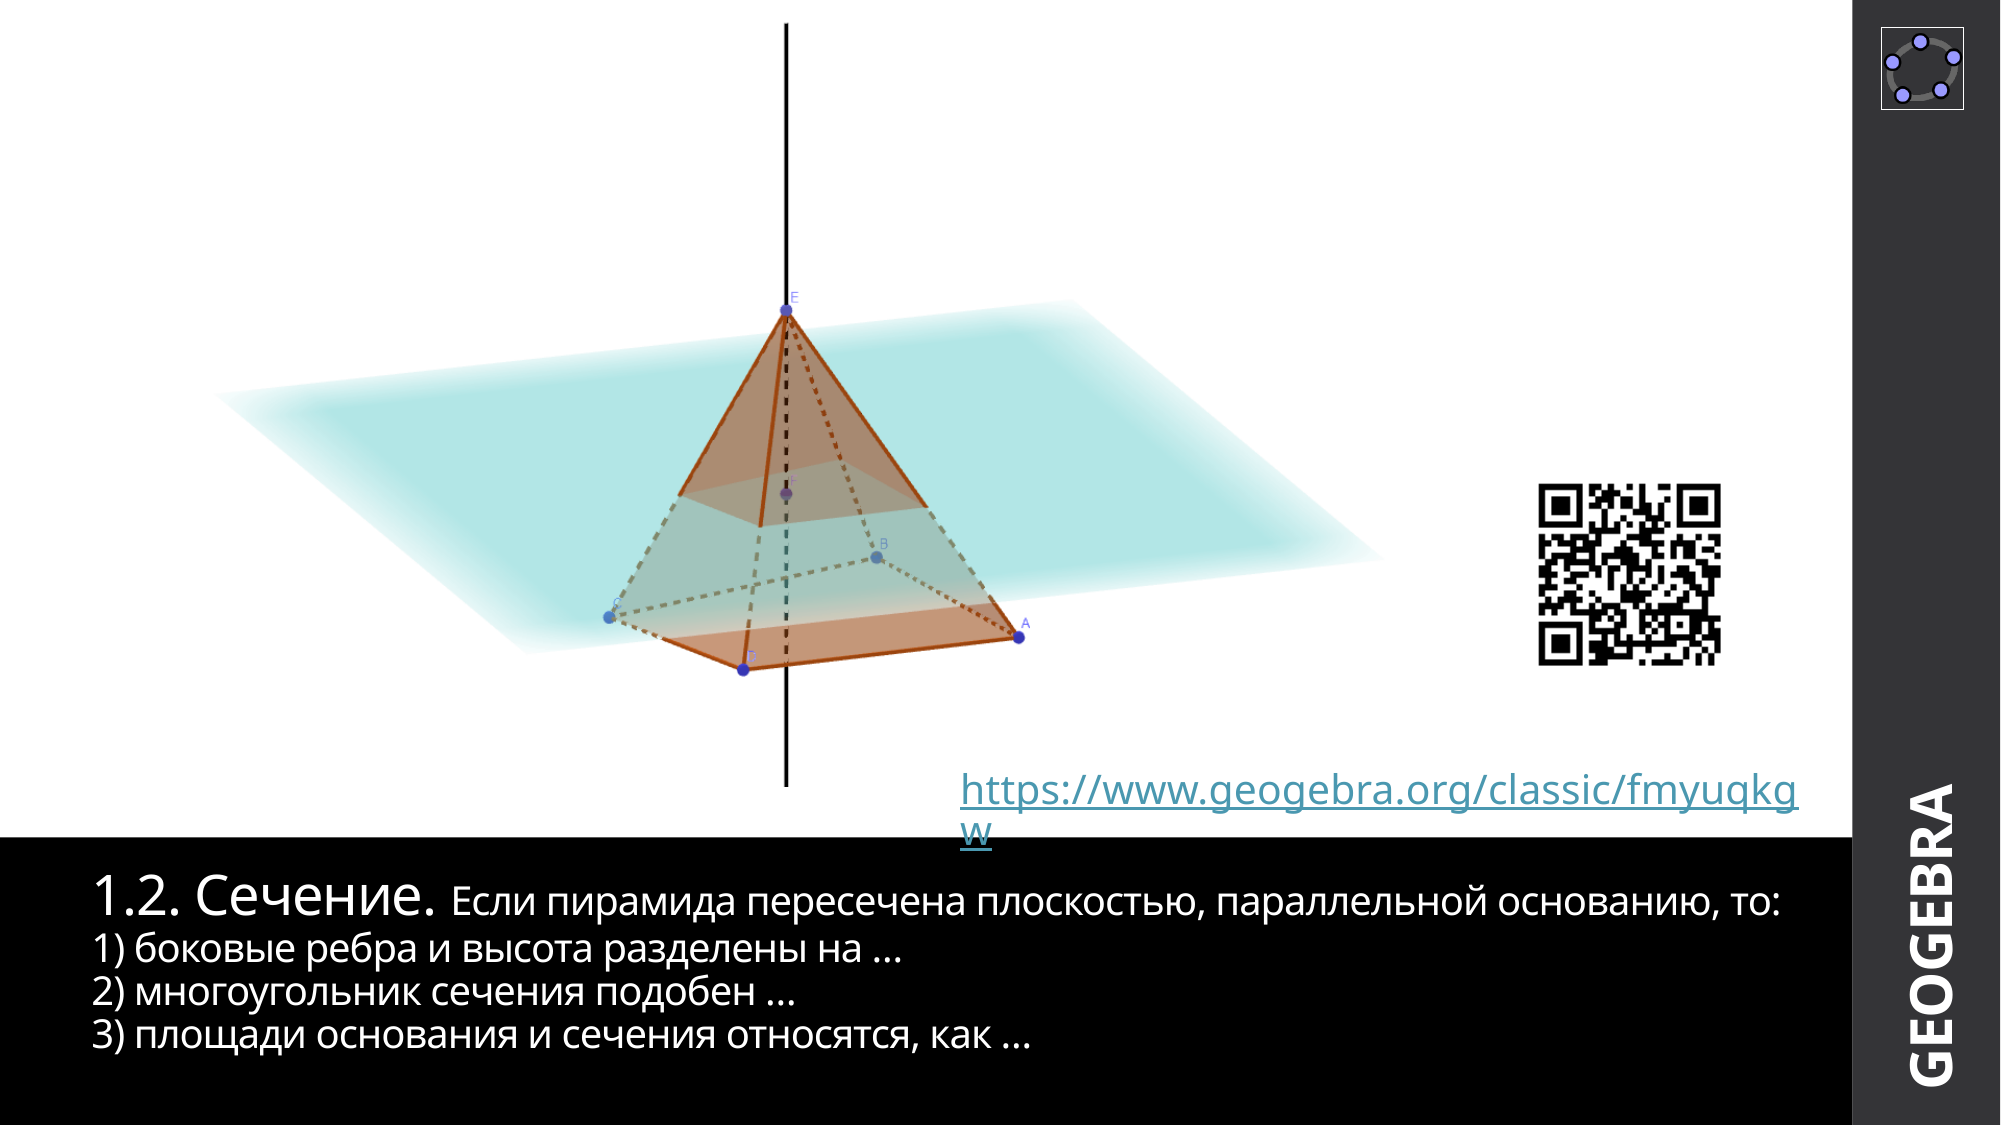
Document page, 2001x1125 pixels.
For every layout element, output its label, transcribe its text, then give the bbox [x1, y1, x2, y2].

picture [76, 0, 1443, 787]
list https://www.geogebra.org/classic/fmyuqkgw [945, 755, 1833, 827]
picture [1880, 26, 1964, 110]
picture [1513, 459, 1746, 692]
text_box GEOGEBRA [1855, 515, 1973, 1106]
title 1.2. Сечение. Если пирамида пересечена плоскостью, параллельной основанию, то: 1) боковые ребра и высота разделены на … 2) многоугольник сечения подобен … 3) площади основания и сечения относятся, как … [76, 846, 1848, 1065]
